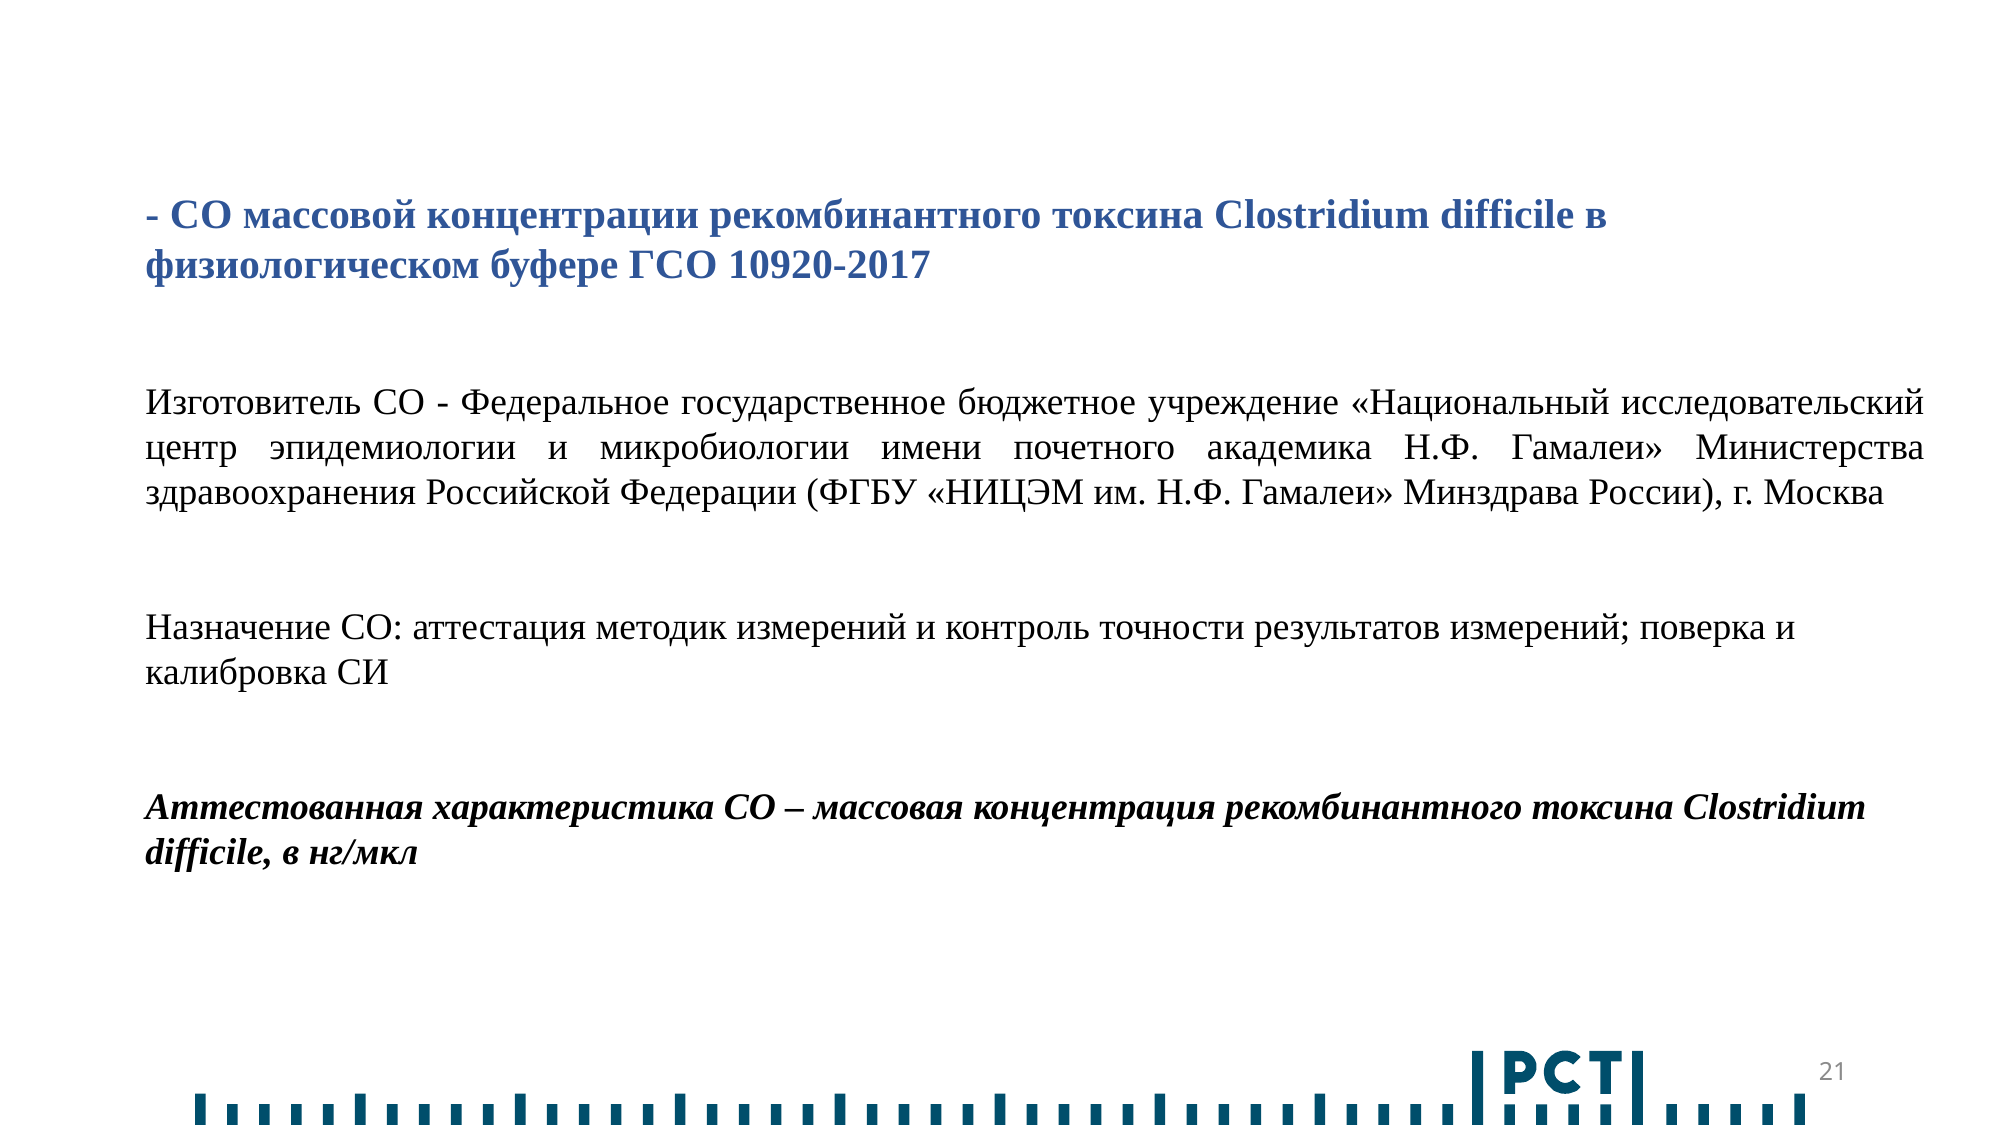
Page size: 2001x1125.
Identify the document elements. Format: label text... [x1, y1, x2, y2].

slide_number 21 [1412, 1042, 1863, 1103]
text_box - СО массовой концентрации рекомбинантного токсина Clostridium difficile в физиологическом буфере ГСО 10920-2017 Изготовитель СО - Федеральное государственное бюджетное учреждение «Национальный исследовательский центр эпидемиологии и микробиологии имени почетного академика Н.Ф. Гамалеи» Министерства здравоохранения Российской Федерации (ФГБУ «НИЦЭМ им. Н.Ф. Гамалеи» Минздрава России), г. Москва Назначение СО: аттестация методик измерений и контроль точности результатов измерений; поверка и калибровка СИ Аттестованная характеристика СО – массовая концентрация рекомбинантного токсина Clostridium difficile, в нг/мкл [130, 179, 1941, 880]
